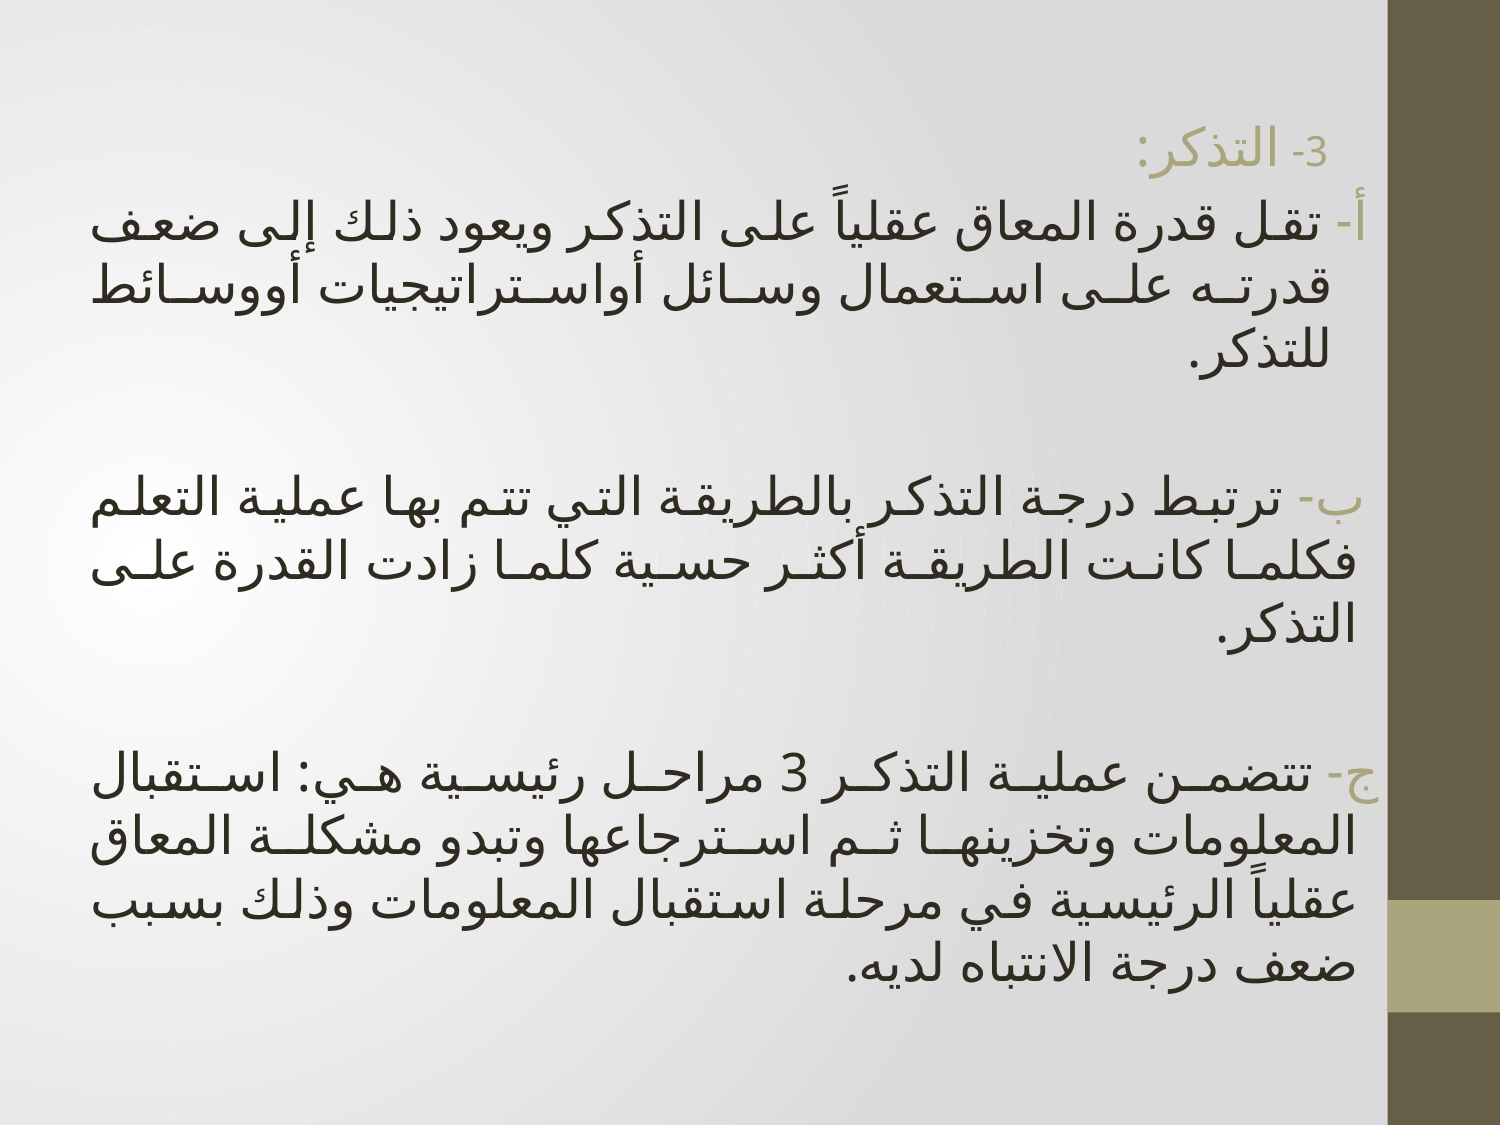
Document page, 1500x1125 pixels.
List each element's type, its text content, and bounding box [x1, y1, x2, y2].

list 3- التذكر: أ- تقل قدرة المعاق عقلياً على التذكر ويعود ذلك إلى ضعف قدرته على استعمال وسائل أواستراتيجيات أووسائط للتذكر. ب- ترتبط درجة التذكر بالطريقة التي تتم بها عملية التعلم فكلما كانت الطريقة أكثر حسية كلما زادت القدرة على التذكر. ج- تتضمن عملية التذكر 3 مراحل رئيسية هي: استقبال المعلومات وتخزينها ثم استرجاعها وتبدو مشكلة المعاق عقلياً الرئيسية في مرحلة استقبال المعلومات وذلك بسبب ضعف درجة الانتباه لديه. [75, 105, 1425, 1005]
